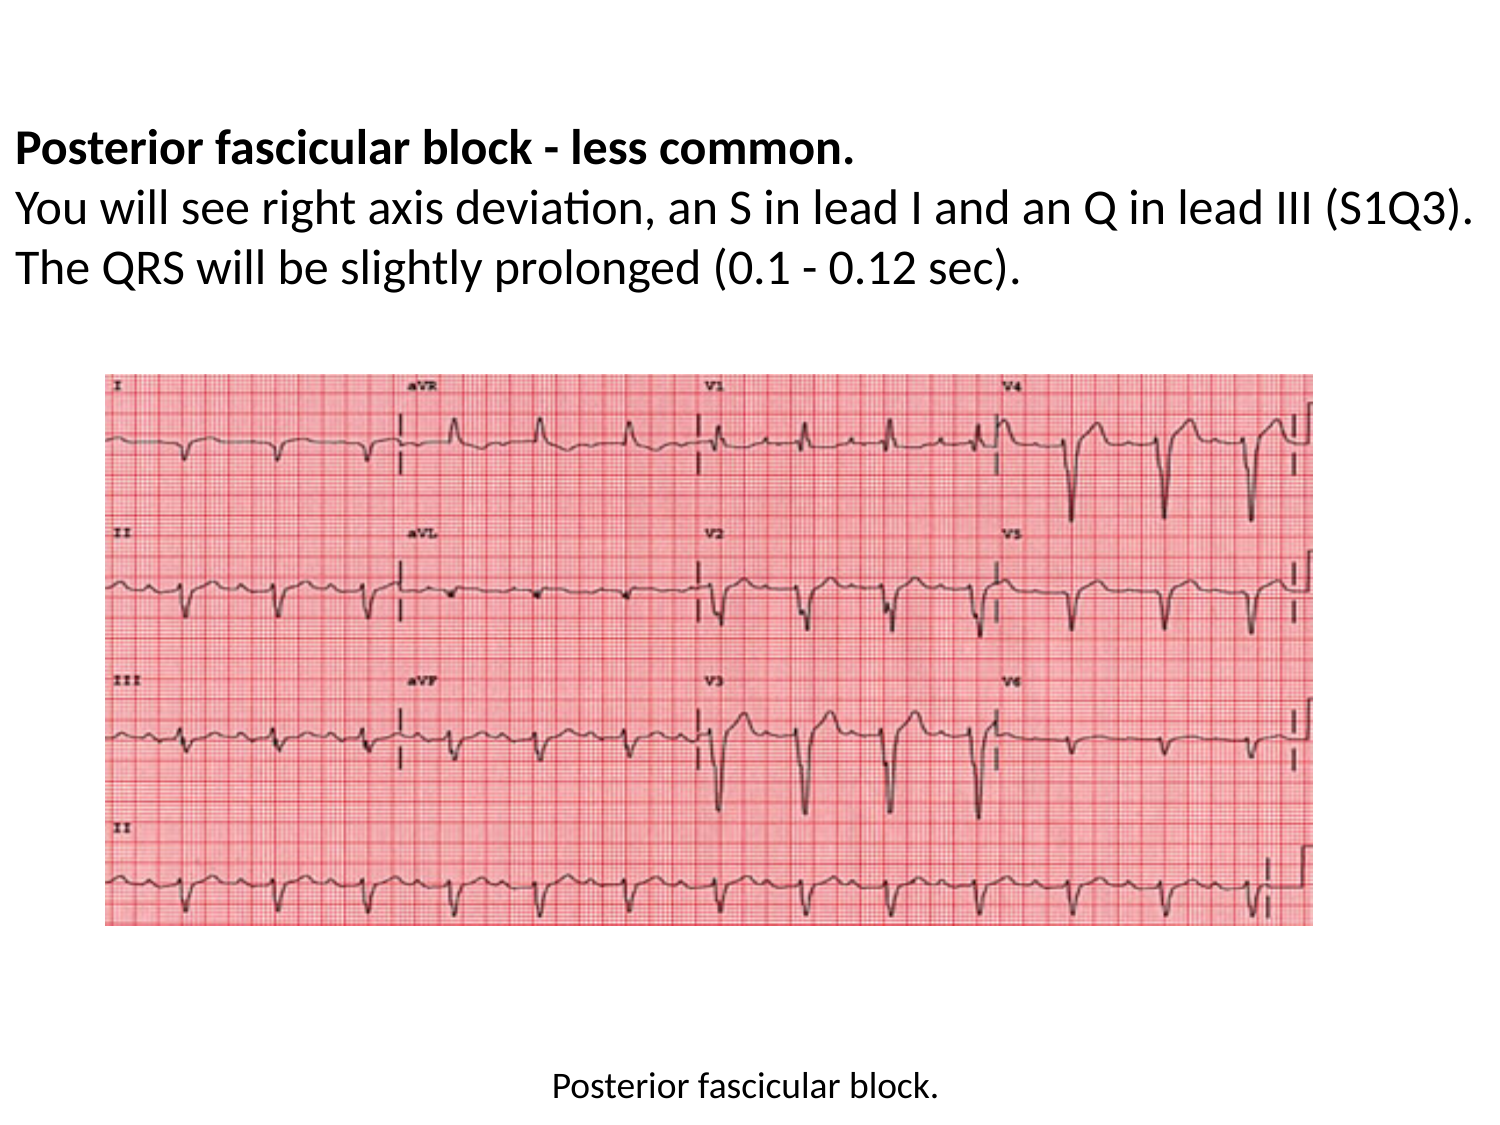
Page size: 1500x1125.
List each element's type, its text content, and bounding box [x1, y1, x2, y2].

text_box Posterior fascicular block. [0, 1008, 1500, 1114]
picture [105, 374, 1313, 927]
text_box Posterior fascicular block - less common. You will see right axis deviation, an S in lead I and an Q in lead III (S1Q3). The QRS will be slightly prolonged (0.1 - 0.12 sec). [0, 106, 1500, 362]
